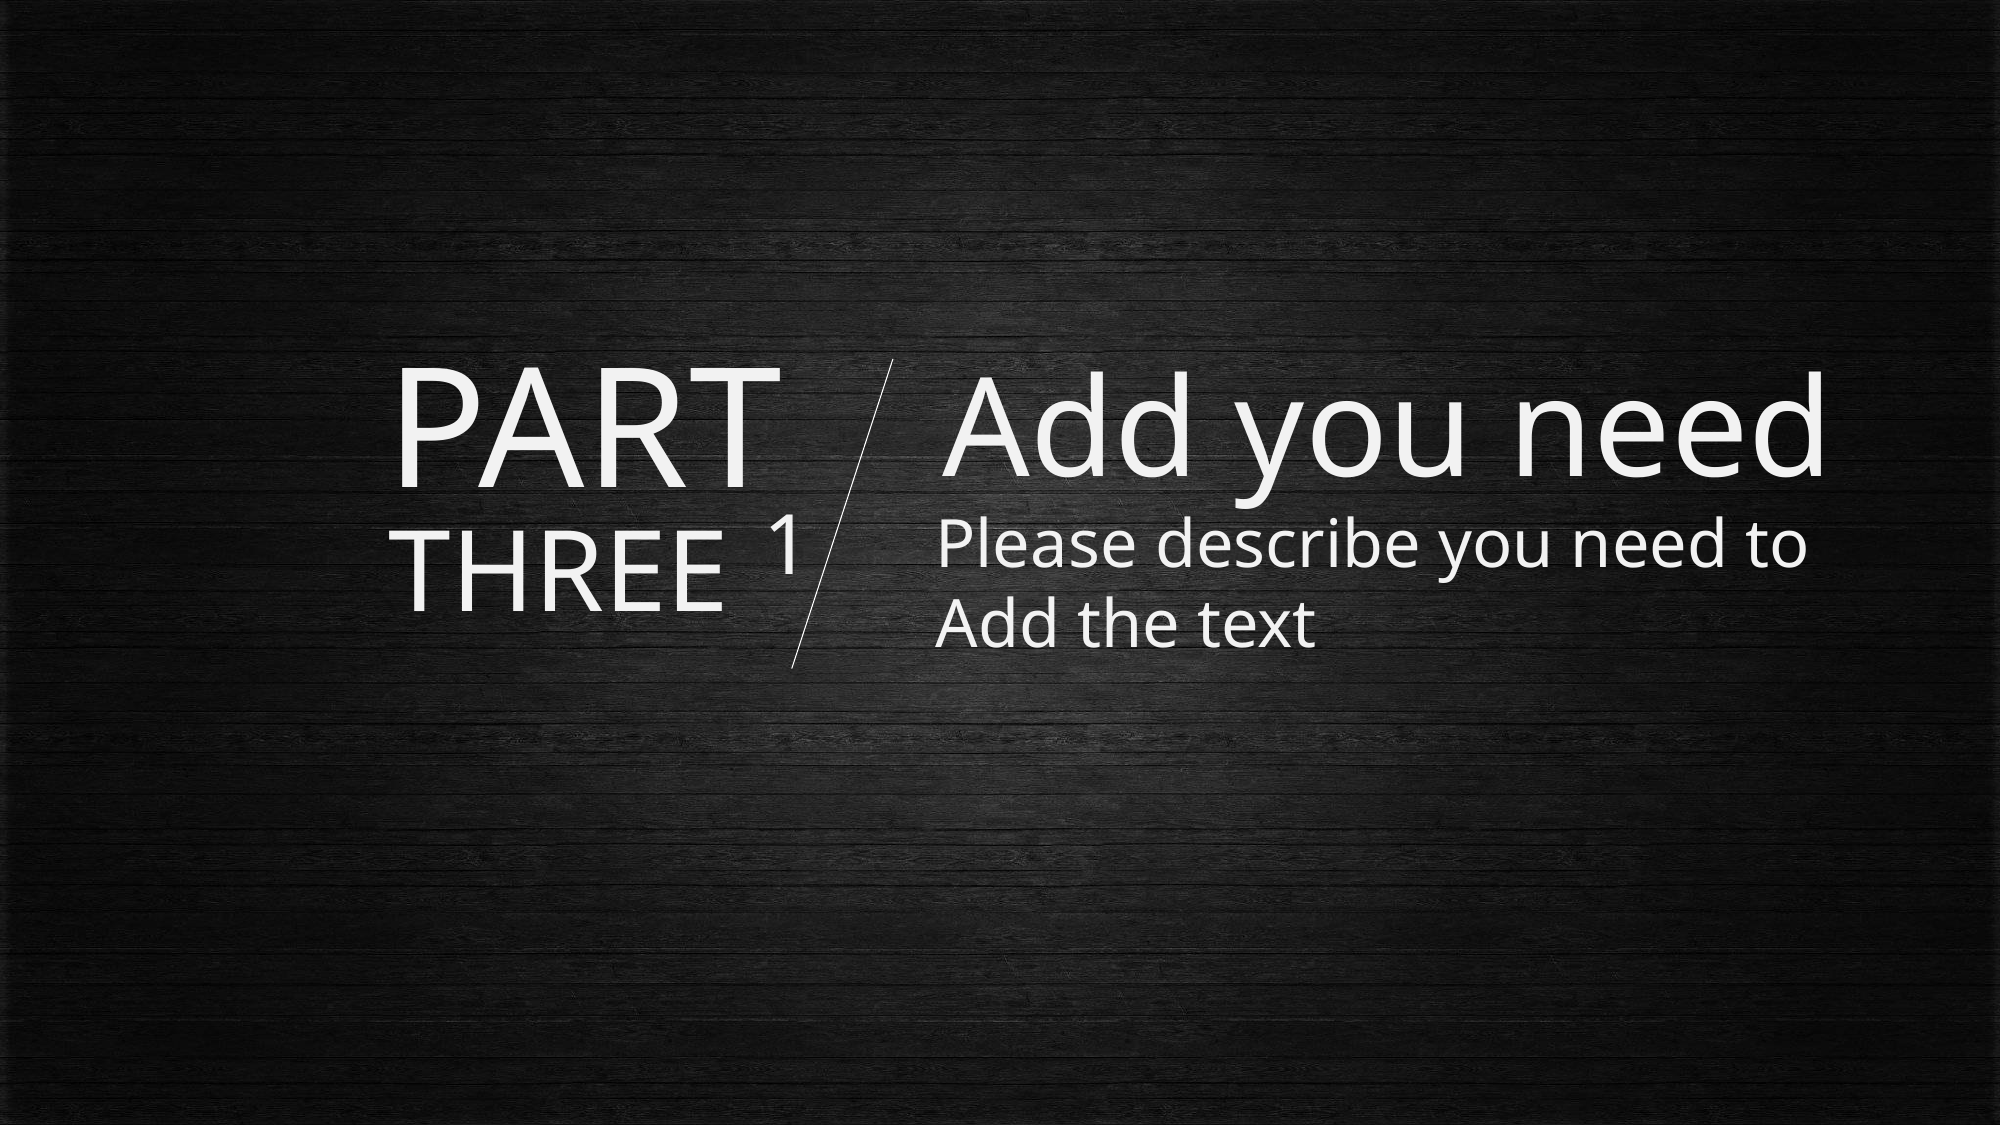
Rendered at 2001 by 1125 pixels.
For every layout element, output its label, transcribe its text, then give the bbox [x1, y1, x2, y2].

text_box Add you need [927, 332, 1877, 512]
text_box 1 [748, 483, 791, 599]
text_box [791, 358, 893, 669]
text_box Please describe you need to Add the text [920, 493, 1870, 668]
text_box PART [371, 313, 1198, 529]
text_box THREE [373, 491, 791, 642]
picture [0, 0, 2000, 1125]
